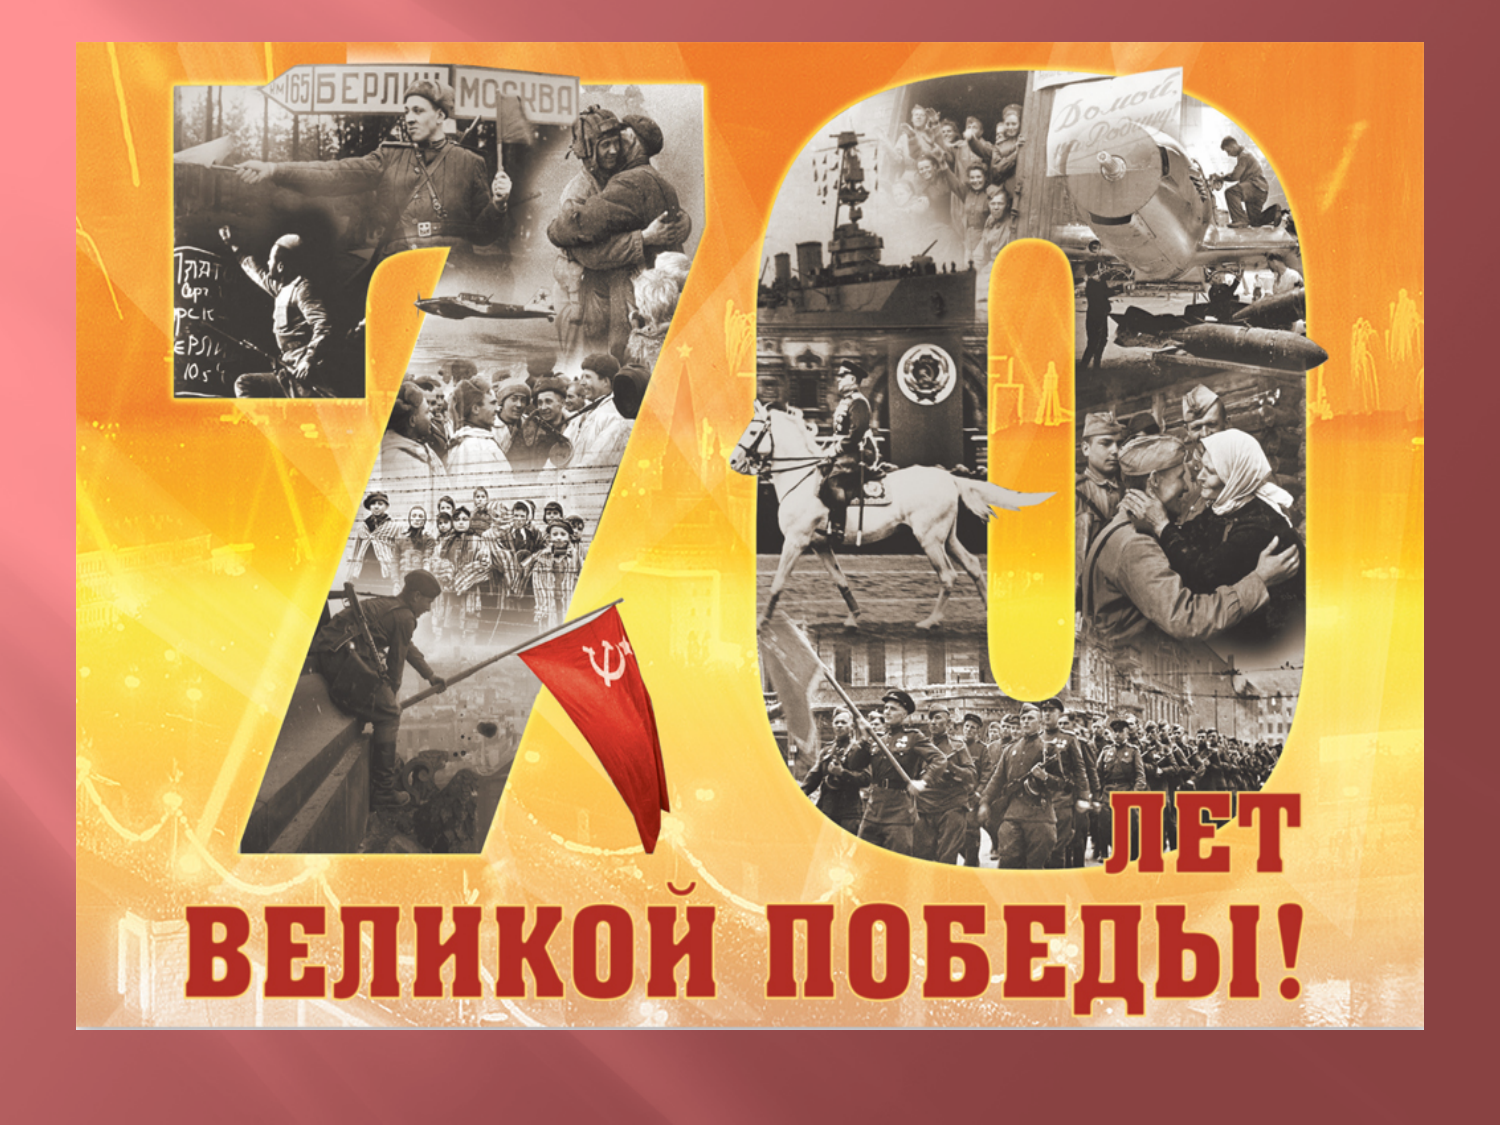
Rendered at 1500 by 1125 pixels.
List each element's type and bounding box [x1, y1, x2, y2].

picture [76, 42, 1424, 1030]
